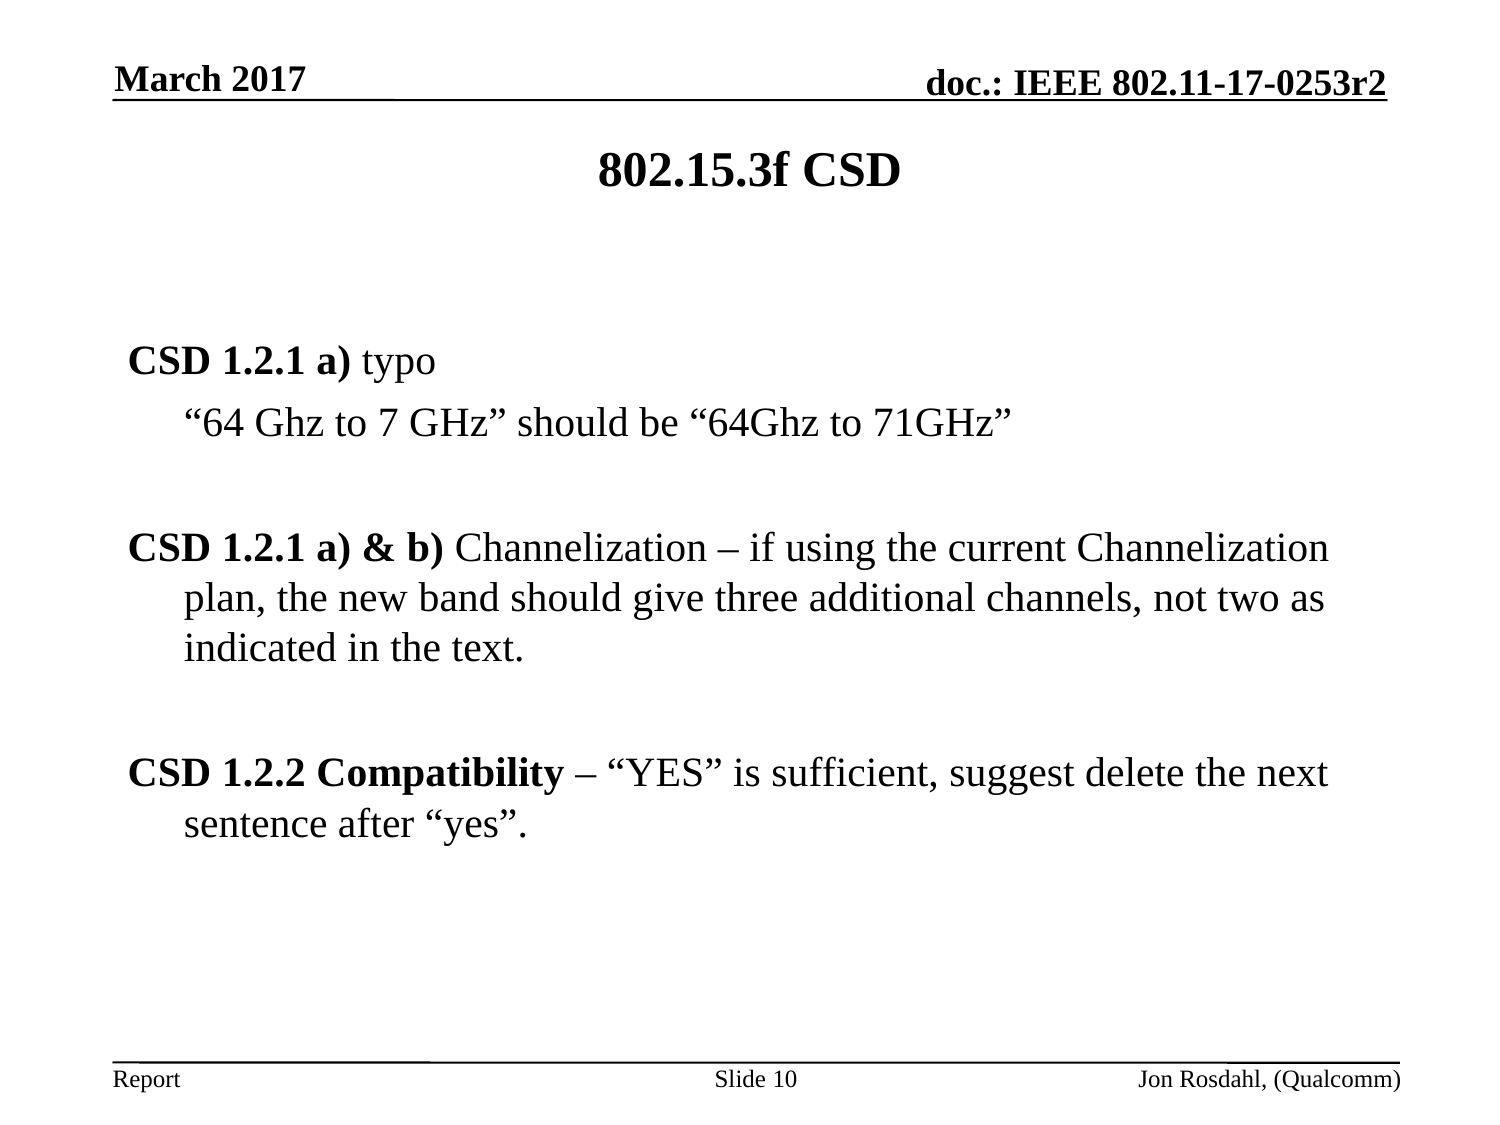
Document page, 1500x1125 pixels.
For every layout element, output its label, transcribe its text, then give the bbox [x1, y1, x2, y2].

footer Jon Rosdahl, (Qualcomm) [878, 1061, 1402, 1093]
slide_number Slide 10 [712, 1061, 800, 1123]
list CSD 1.2.1 a) typo “64 Ghz to 7 GHz” should be “64Ghz to 71GHz” CSD 1.2.1 a) & b) Channelization – if using the current Channelization plan, the new band should give three additional channels, not two as indicated in the text. CSD 1.2.2 Compatibility – “YES” is sufficient, suggest delete the next sentence after “yes”. [112, 324, 1388, 1000]
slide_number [114, 54, 423, 100]
title 802.15.3f CSD [112, 112, 1388, 221]
